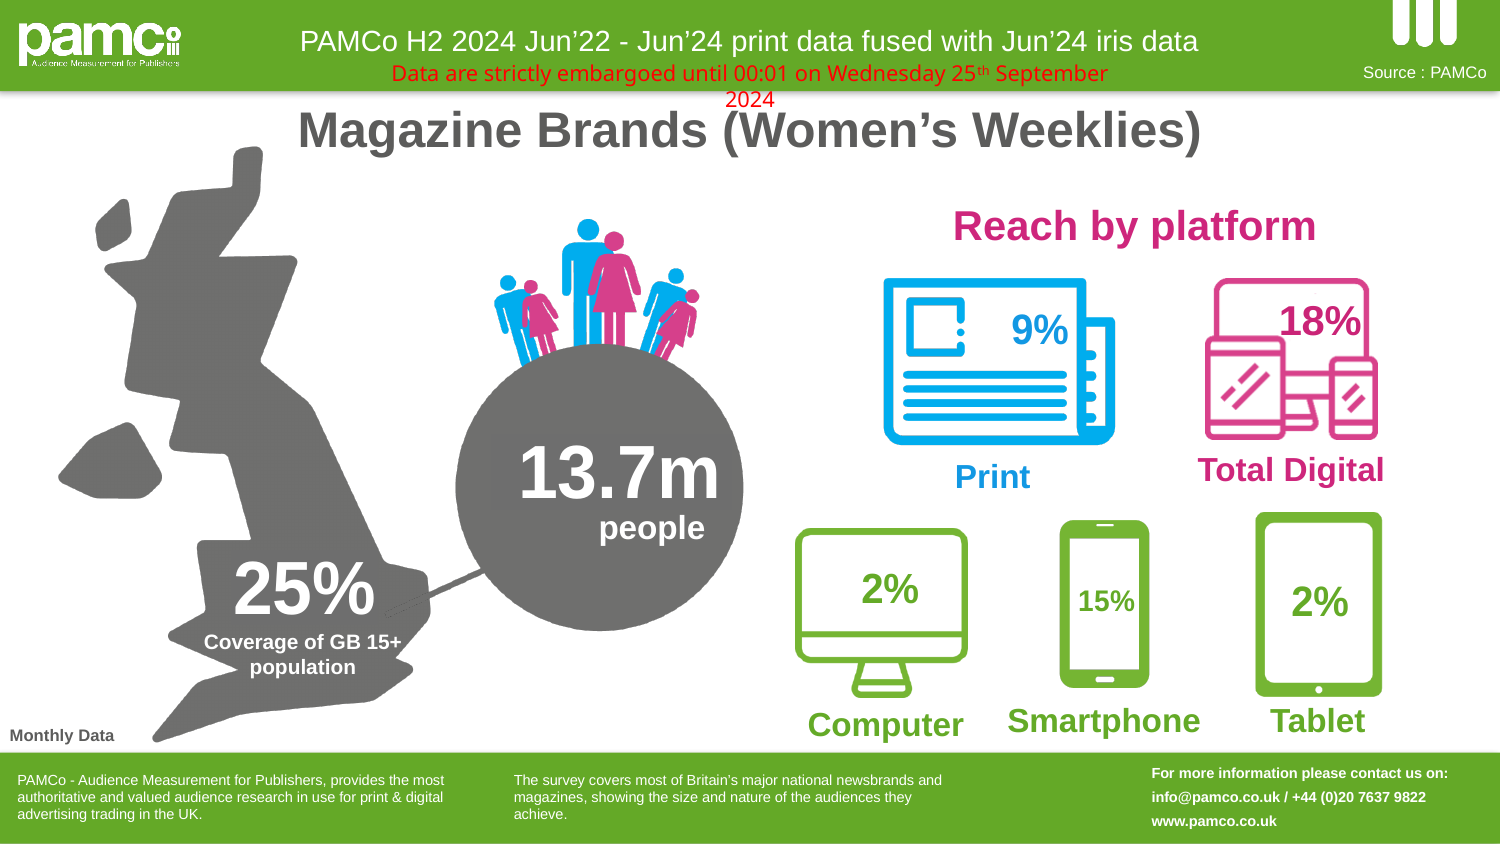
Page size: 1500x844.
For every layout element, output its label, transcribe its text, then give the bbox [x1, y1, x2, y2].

picture [1387, 0, 1458, 81]
picture [17, 20, 182, 68]
picture [1205, 278, 1378, 440]
picture [795, 528, 968, 698]
text_box Magazine Brands (Women’s Weeklies) [0, 91, 1500, 163]
picture [1240, 491, 1397, 713]
picture [1038, 483, 1174, 708]
picture [961, 469, 970, 476]
picture [41, 163, 758, 763]
picture [857, 244, 1141, 477]
